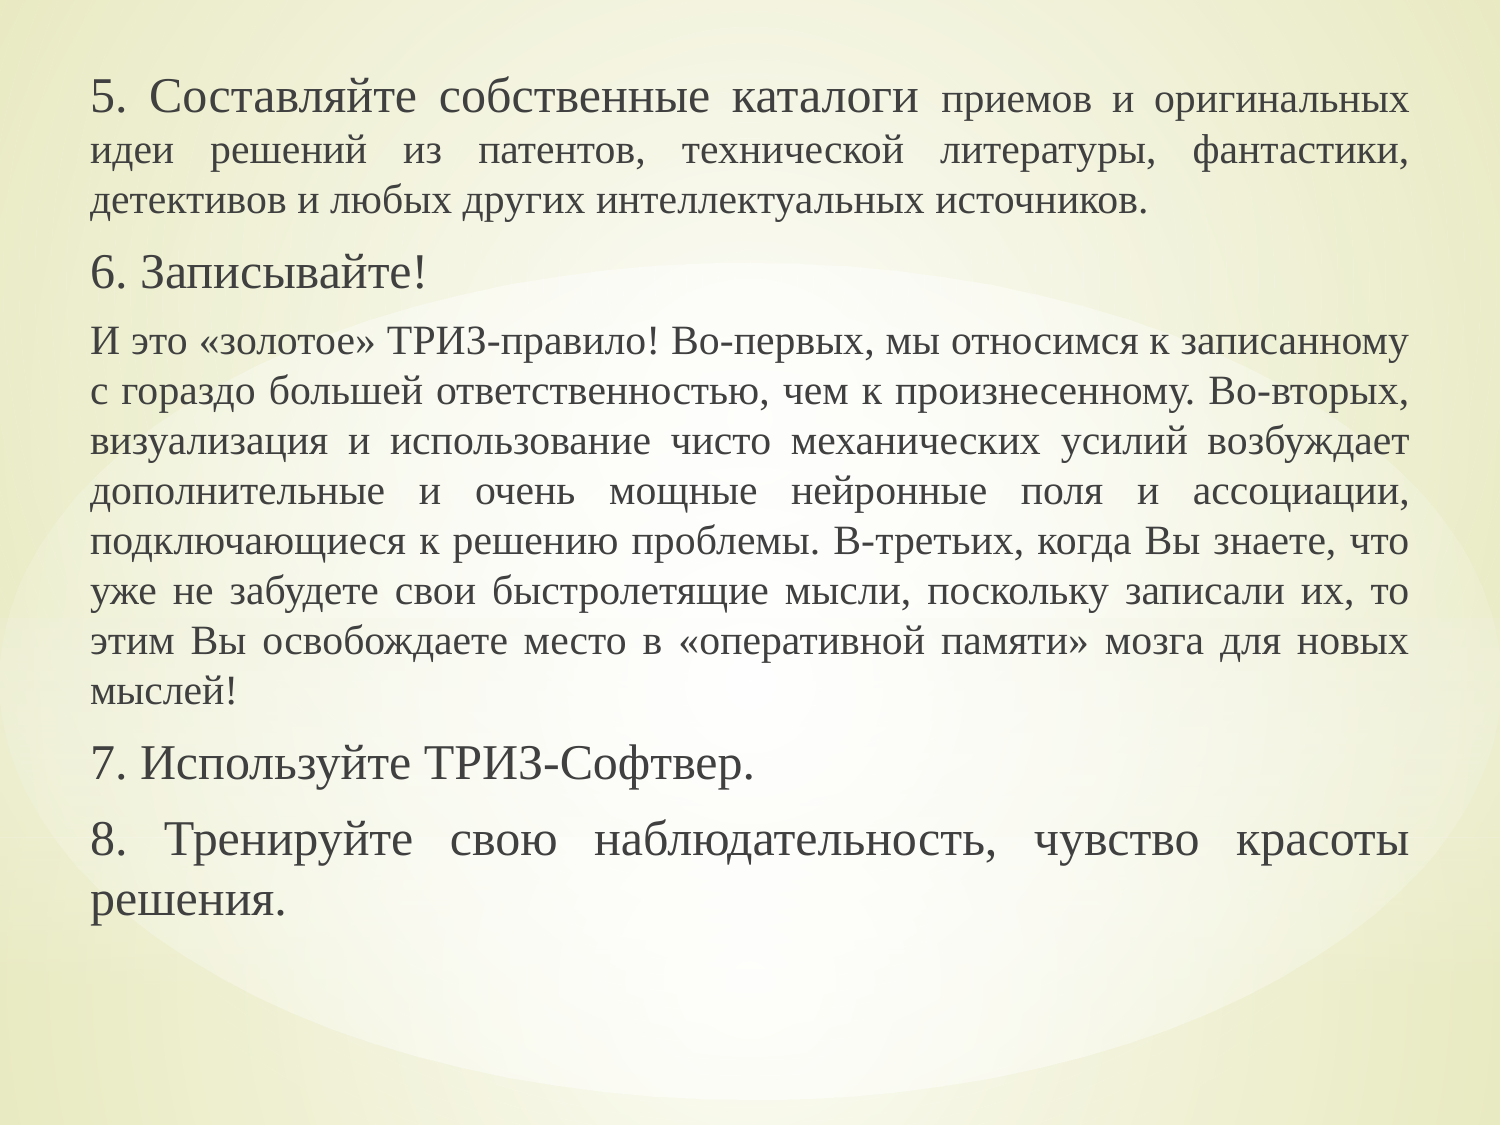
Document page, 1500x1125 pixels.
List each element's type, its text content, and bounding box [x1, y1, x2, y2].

list 5. Составляйте собственные каталоги приемов и оригинальных идеи решений из патентов, технической литературы, фантастики, детективов и любых других интеллектуальных источников. 6. Записывайте! И это «золотое» ТРИЗ-правило! Во-первых, мы относимся к записанному с гораздо большей ответственностью, чем к произнесенному. Во-вторых, визуализация и использование чисто механических усилий возбуждает дополнительные и очень мощные нейронные поля и ассоциации, подключающиеся к решению проблемы. В-третьих, когда Вы знаете, что уже не забудете свои быстролетящие мысли, поскольку записали их, то этим Вы освобождаете место в «оперативной памяти» мозга для новых мыслей! 7. Используйте ТРИЗ-Софтвер. 8. Тренируйте свою наблюдательность, чувство красоты решения. [75, 54, 1425, 1005]
